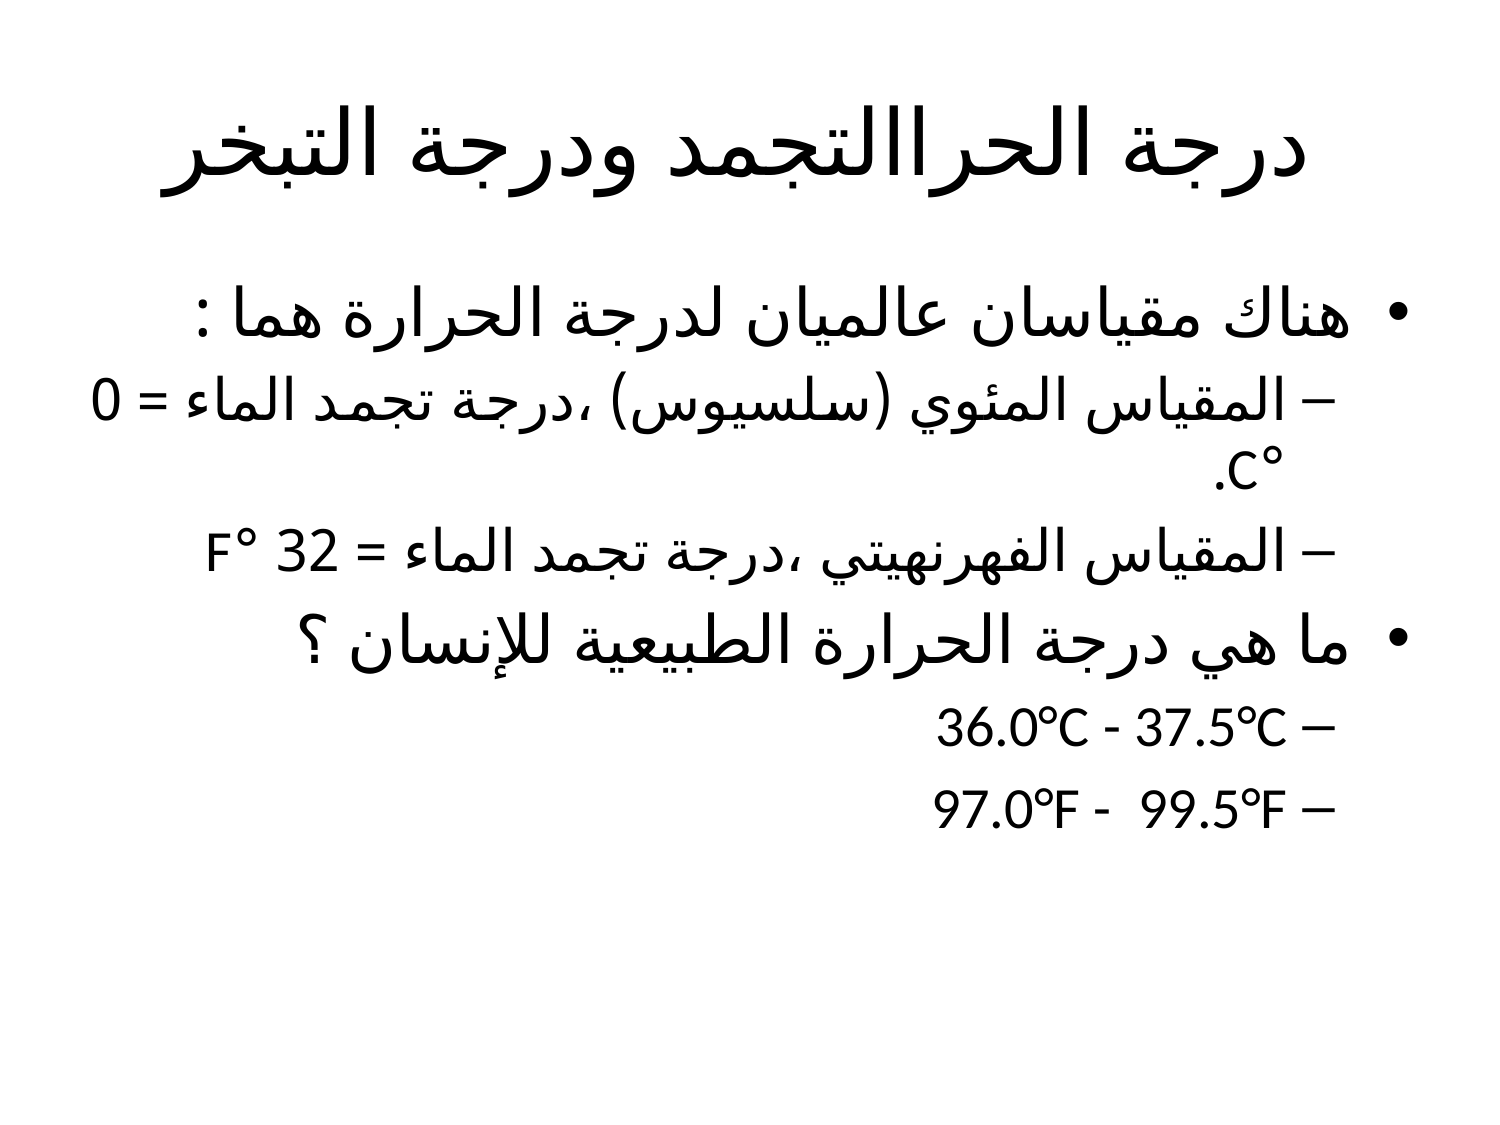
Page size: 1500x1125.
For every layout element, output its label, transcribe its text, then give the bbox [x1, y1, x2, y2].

list هناك مقياسان عالميان لدرجة الحرارة هما : المقياس المئوي (سلسيوس) ،درجة تجمد الماء = 0 °C. المقياس الفهرنهيتي ،درجة تجمد الماء = 32 °F ما هي درجة الحرارة الطبيعية للإنسان ؟ 36.0°C - 37.5°C 97.0°F - 99.5°F [75, 262, 1425, 1005]
title درجة الحراالتجمد ودرجة التبخر [75, 45, 1425, 233]
